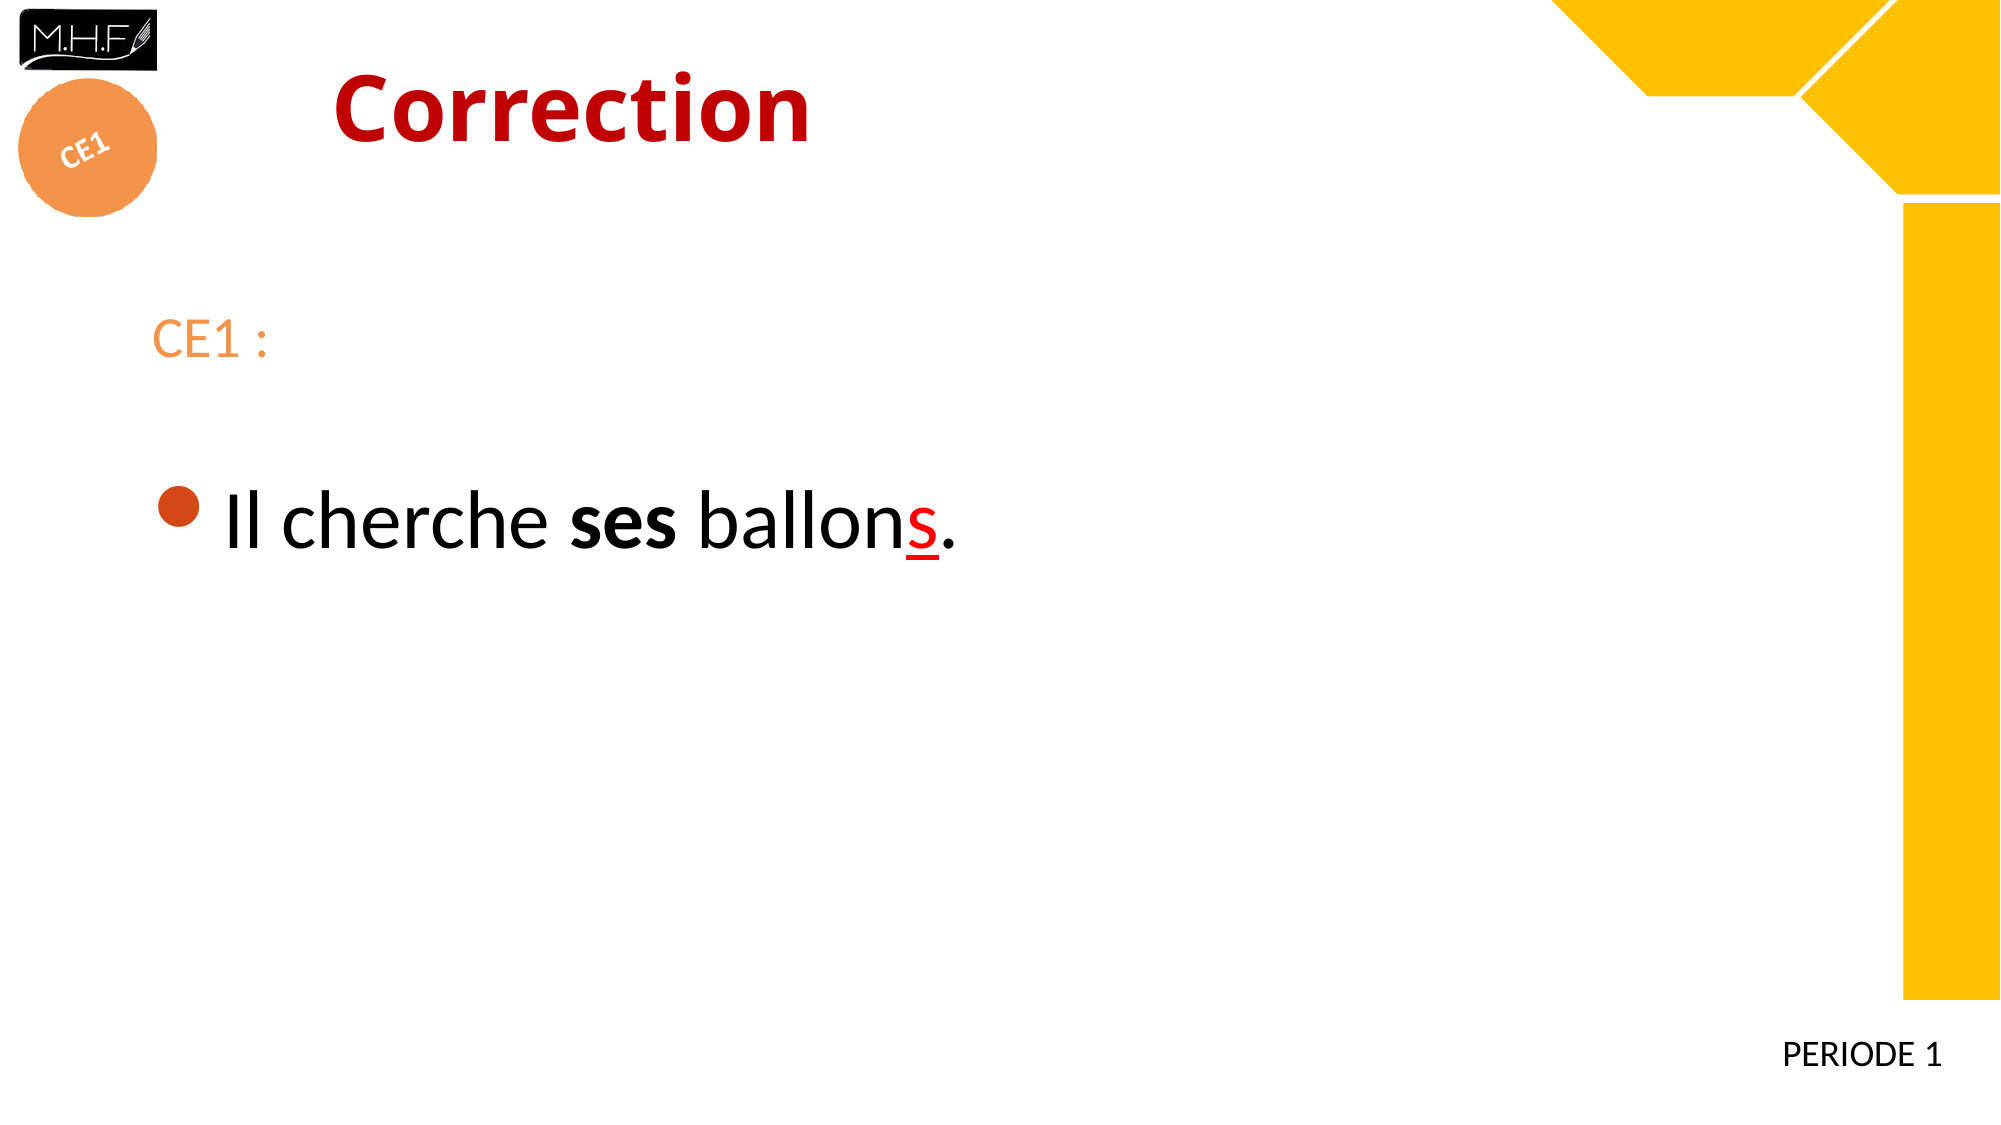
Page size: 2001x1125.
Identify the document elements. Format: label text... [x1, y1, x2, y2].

text_box [1799, 0, 2000, 196]
picture [18, 78, 157, 218]
text_box [1549, 0, 1892, 98]
text_box [1902, 202, 2000, 1001]
text_box PERIODE 1 [1362, 1021, 1967, 1125]
title Correction [316, 3, 1863, 221]
picture [16, 7, 157, 74]
list CE1 : Il cherche ses ballons. [137, 299, 1863, 1014]
